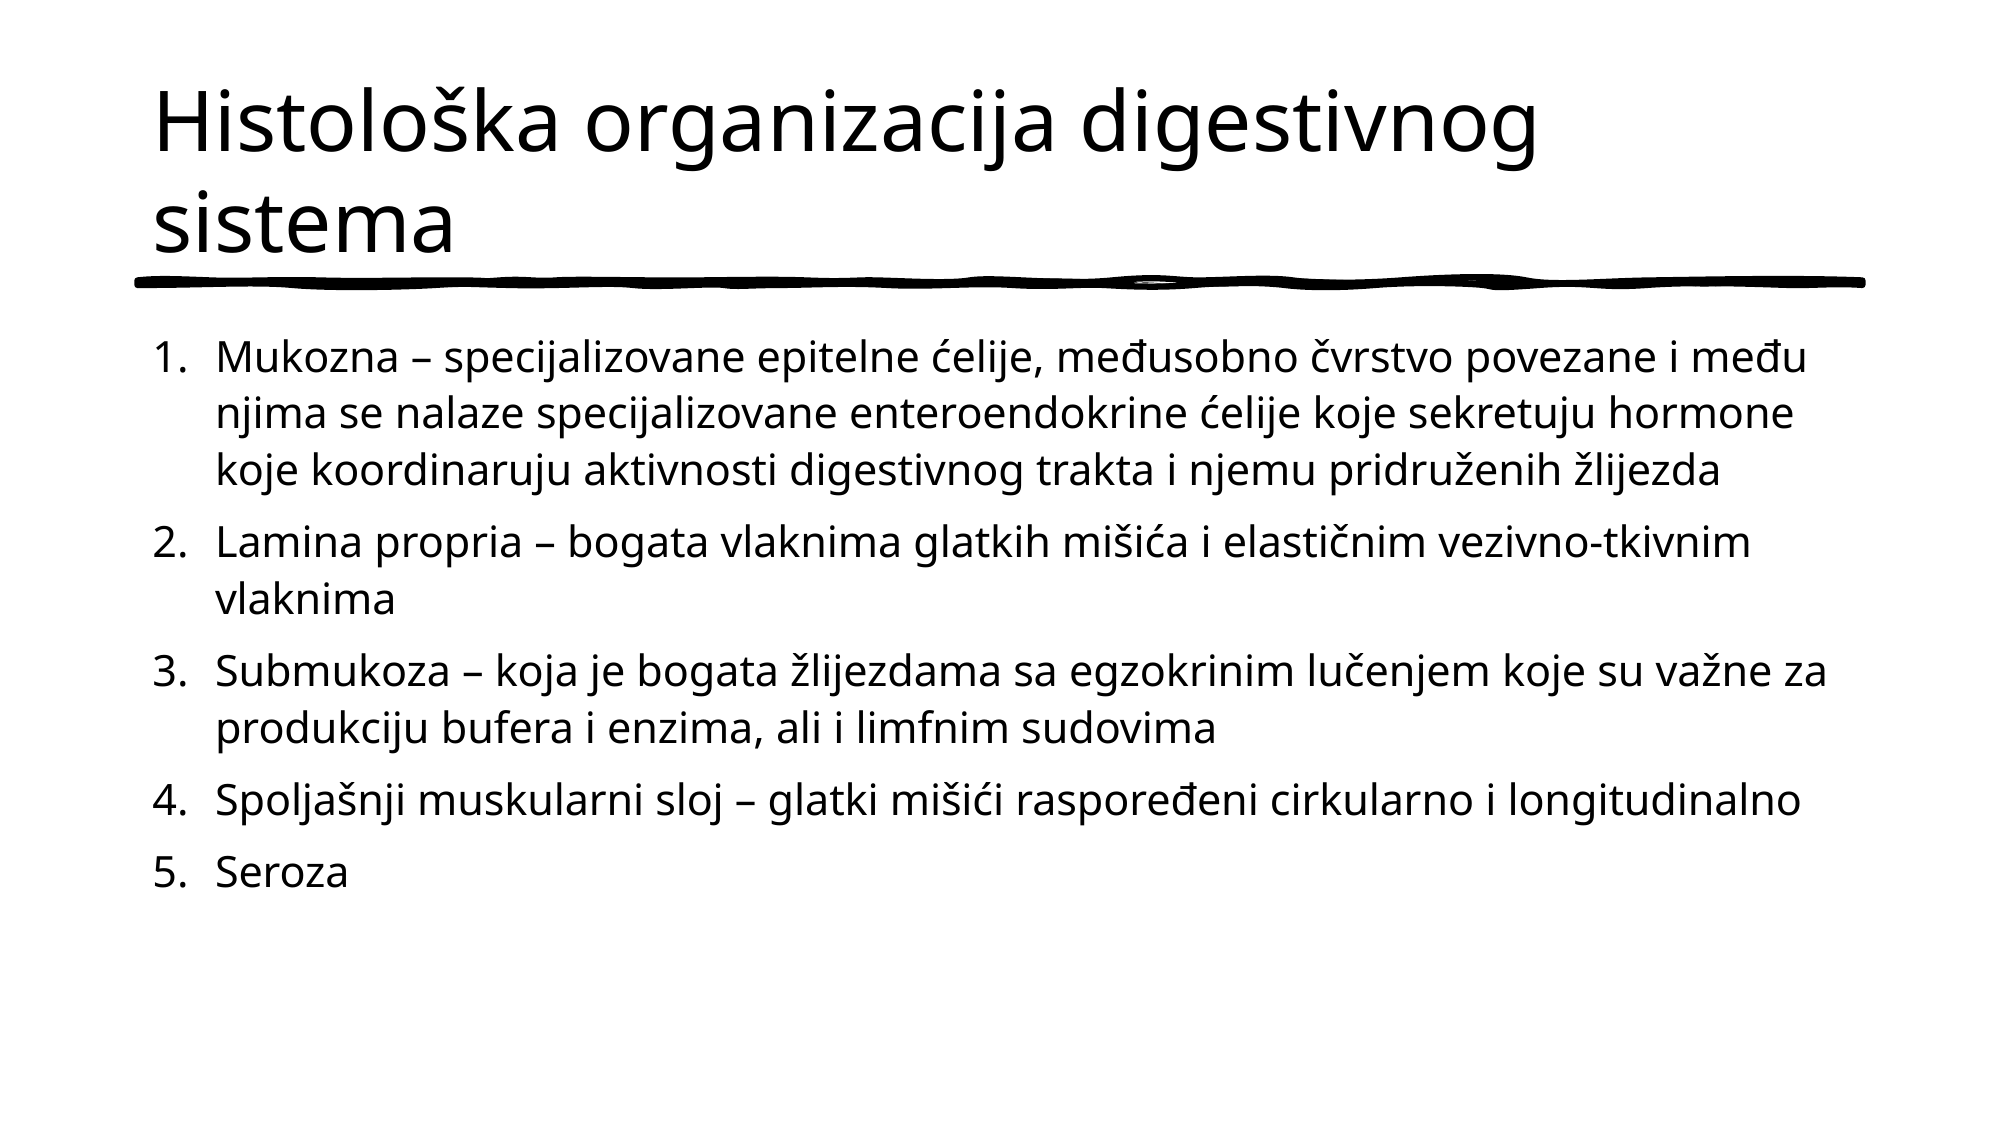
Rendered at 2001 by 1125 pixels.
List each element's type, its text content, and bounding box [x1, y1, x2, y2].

title Histološka organizacija digestivnog sistema [137, 59, 1863, 278]
list Mukozna – specijalizovane epitelne ćelije, međusobno čvrstvo povezane i među njima se nalaze specijalizovane enteroendokrine ćelije koje sekretuju hormone koje koordinaruju aktivnosti digestivnog trakta i njemu pridruženih žlijezda Lamina propria – bogata vlaknima glatkih mišića i elastičnim vezivno-tkivnim vlaknima Submukoza – koja je bogata žlijezdama sa egzokrinim lučenjem koje su važne za produkciju bufera i enzima, ali i limfnim sudovima Spoljašnji muskularni sloj – glatki mišići raspoređeni cirkularno i longitudinalno Seroza [137, 316, 1863, 1014]
